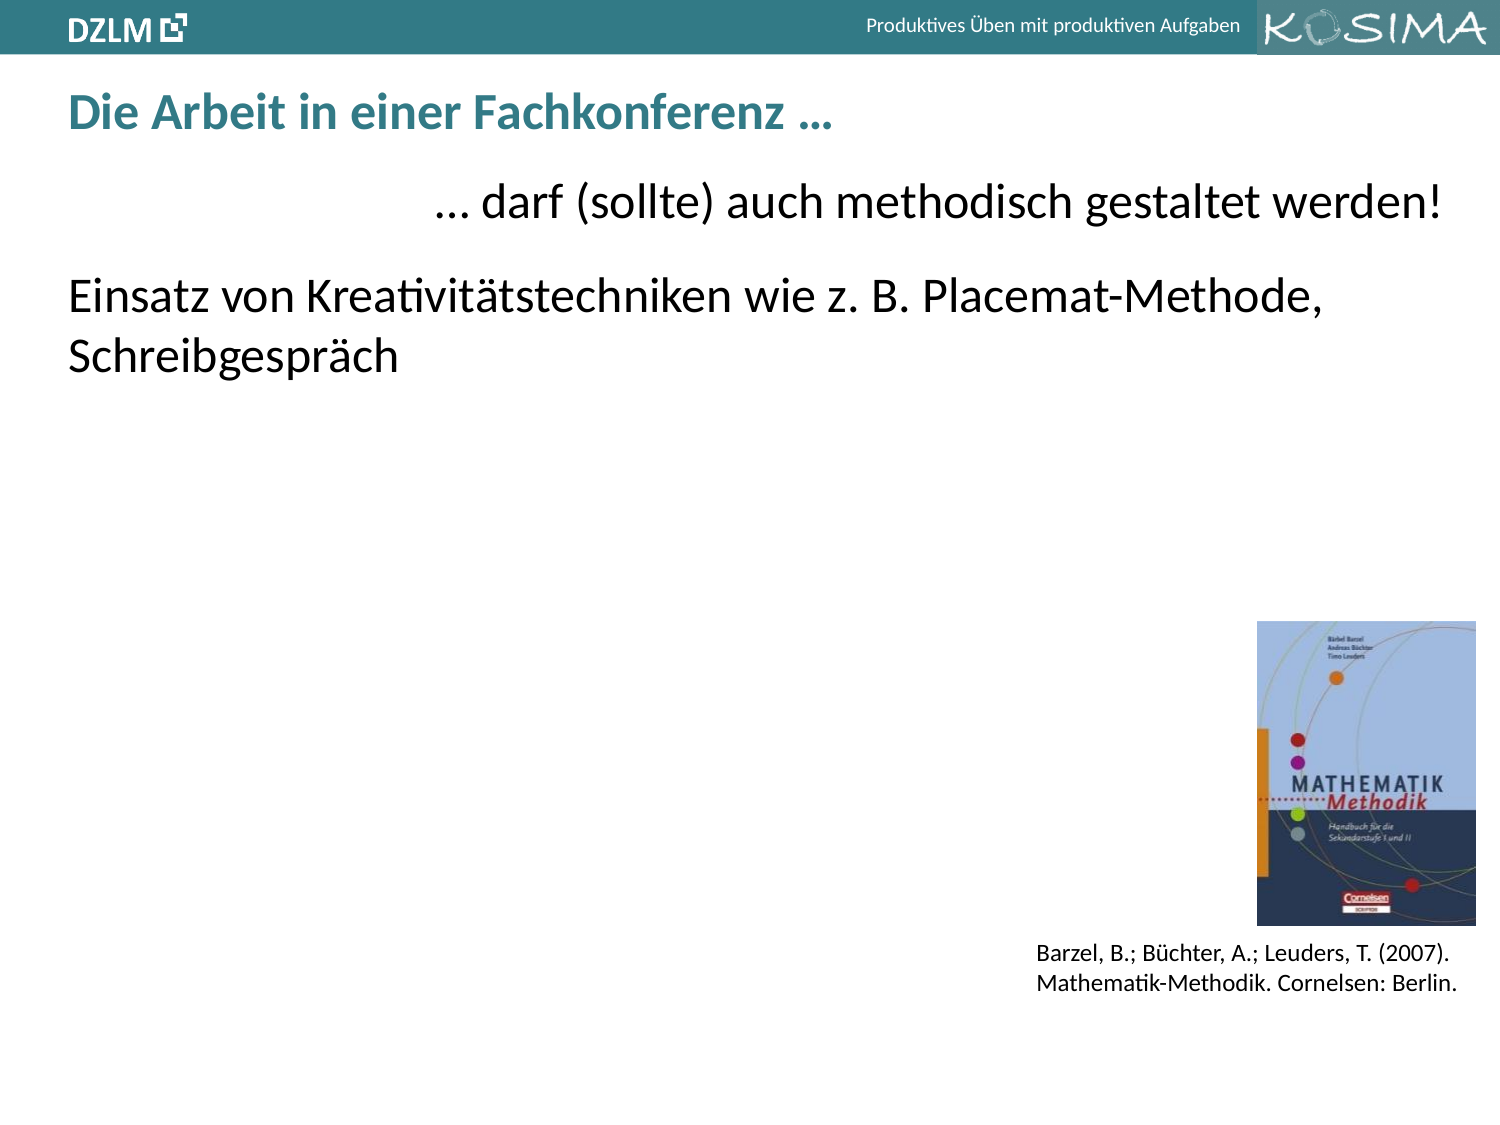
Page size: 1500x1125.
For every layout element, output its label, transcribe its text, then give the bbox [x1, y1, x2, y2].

list Einsatz von Kreativitätstechniken wie z. B. Placemat-Methode, Schreibgespräch [52, 255, 1436, 1125]
title Die Arbeit in einer Fachkonferenz … [53, 68, 1436, 149]
text_box … darf (sollte) auch methodisch gestaltet werden! [238, 160, 1459, 236]
picture [1257, 621, 1476, 926]
text_box Barzel, B.; Büchter, A.; Leuders, T. (2007). Mathematik-Methodik. Cornelsen: Berlin. [1021, 928, 1500, 1004]
